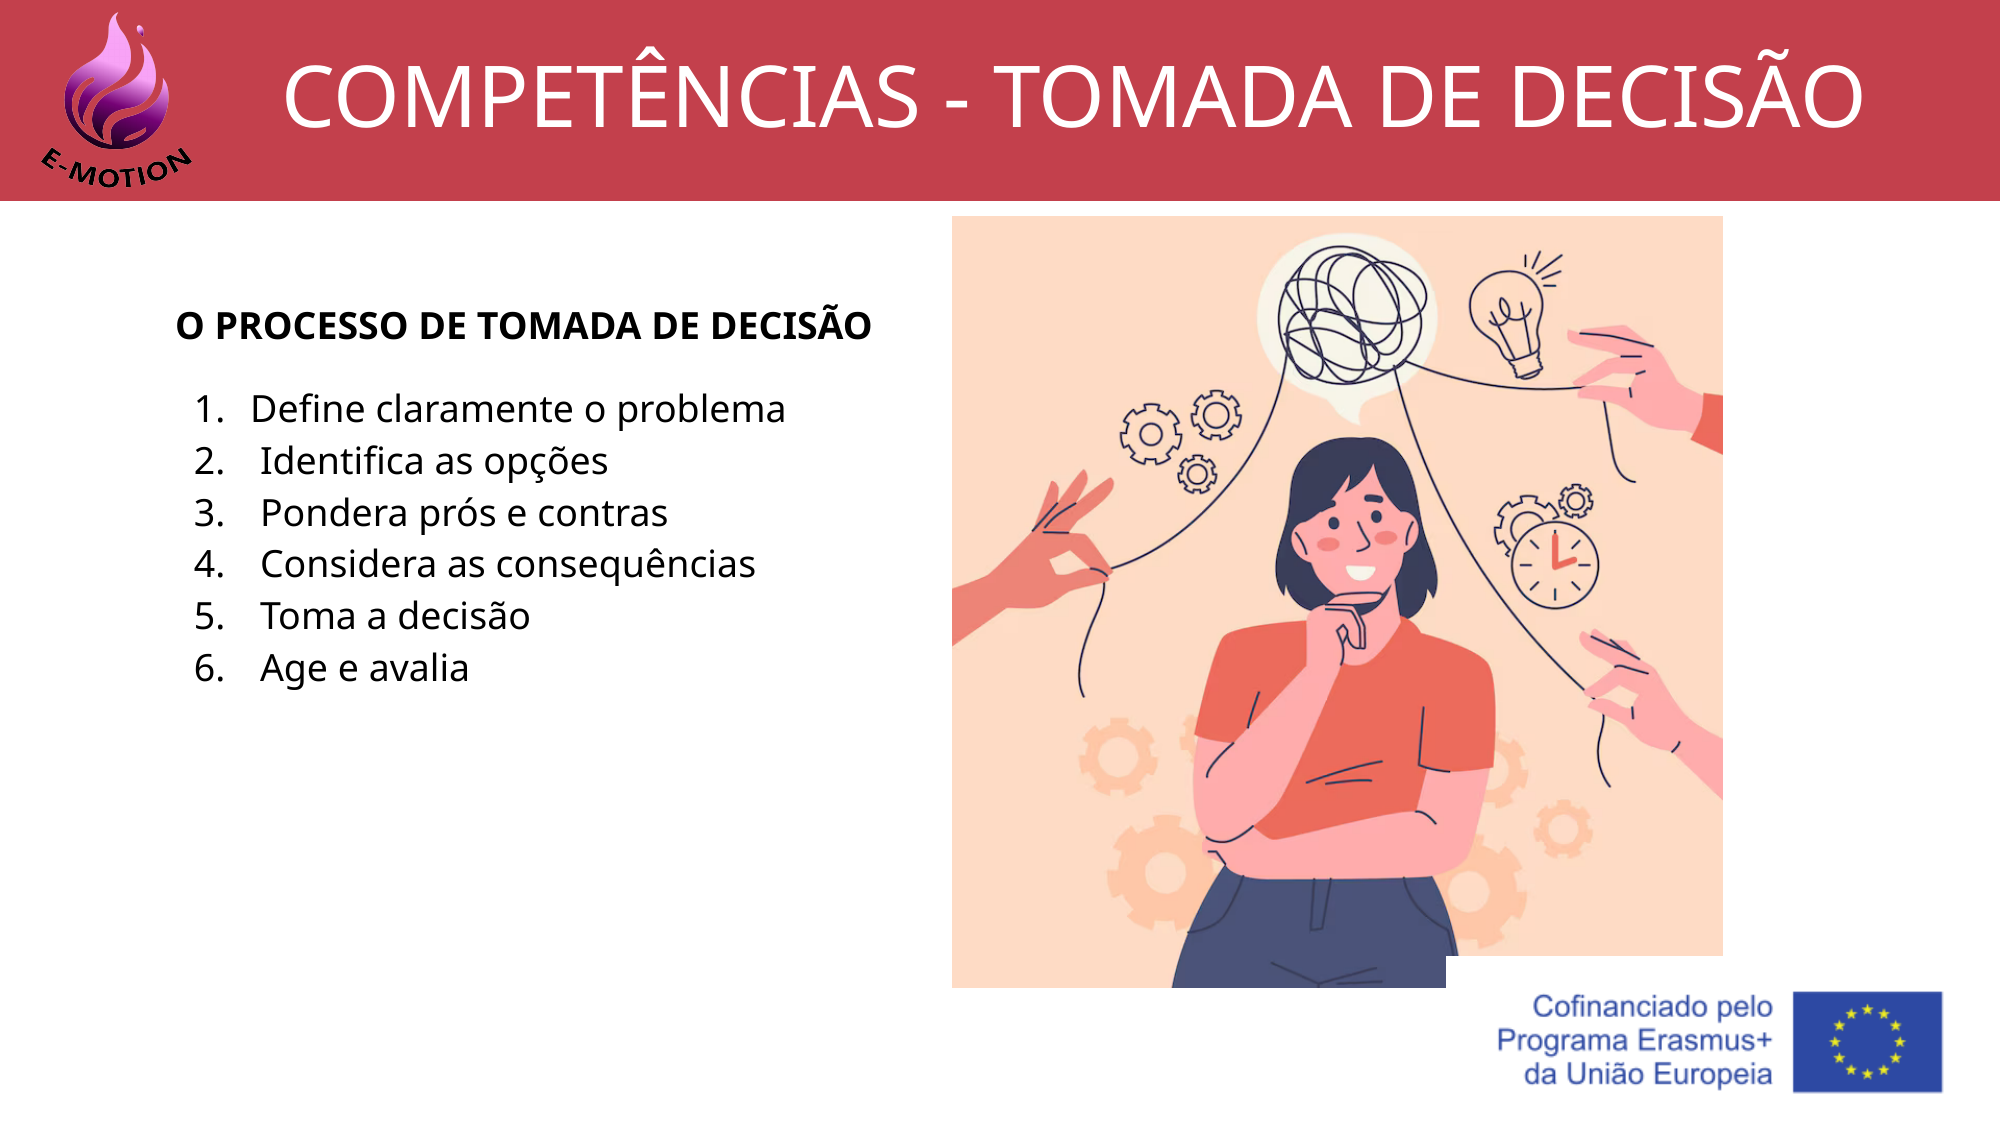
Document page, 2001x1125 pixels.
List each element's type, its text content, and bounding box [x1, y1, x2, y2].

text_box COMPETÊNCIAS - TOMADA DE DECISÃO [257, 34, 1884, 165]
text_box O PROCESSO DE TOMADA DE DECISÃO Define claramente o problema Identifica as opções Pondera prós e contras Considera as consequências Toma a decisão Age e avalia [160, 287, 946, 742]
picture [951, 216, 2000, 1125]
picture [0, 0, 253, 247]
